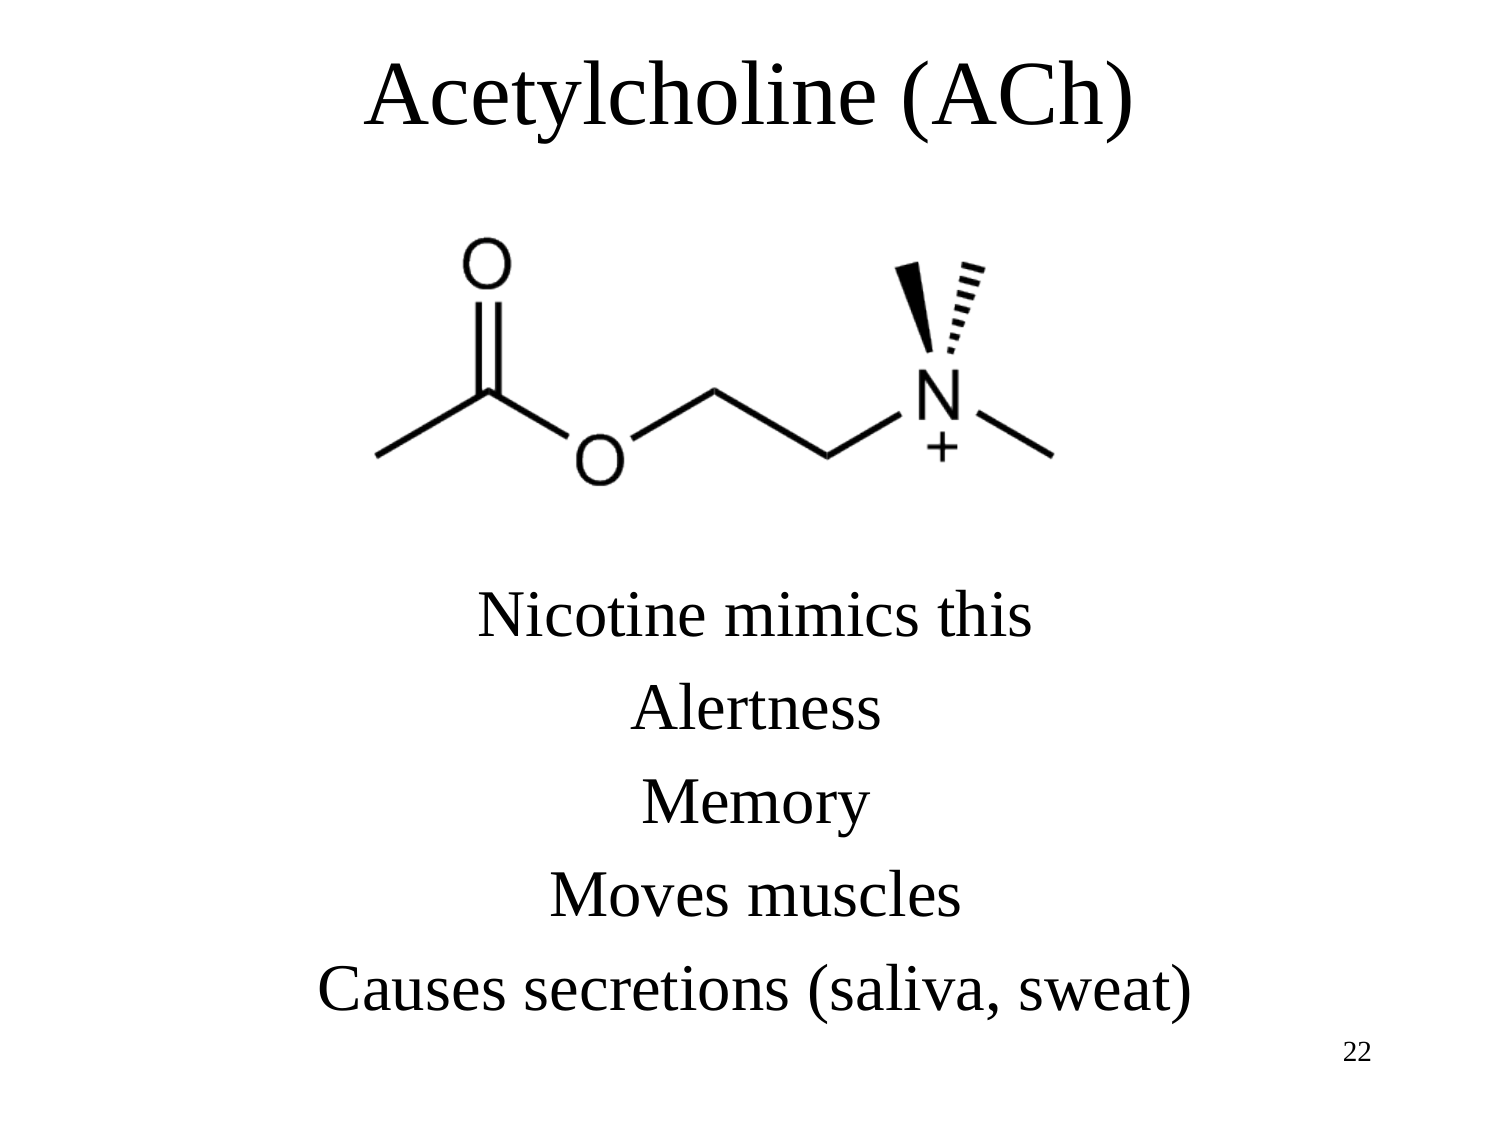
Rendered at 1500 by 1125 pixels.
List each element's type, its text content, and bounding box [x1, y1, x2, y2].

title Acetylcholine (ACh) [112, 12, 1388, 163]
subtitle Nicotine mimics this Alertness Memory Moves muscles Causes secretions (saliva, sweat) [99, 562, 1413, 1063]
slide_number 22 [1074, 1024, 1388, 1101]
picture [362, 224, 1069, 499]
